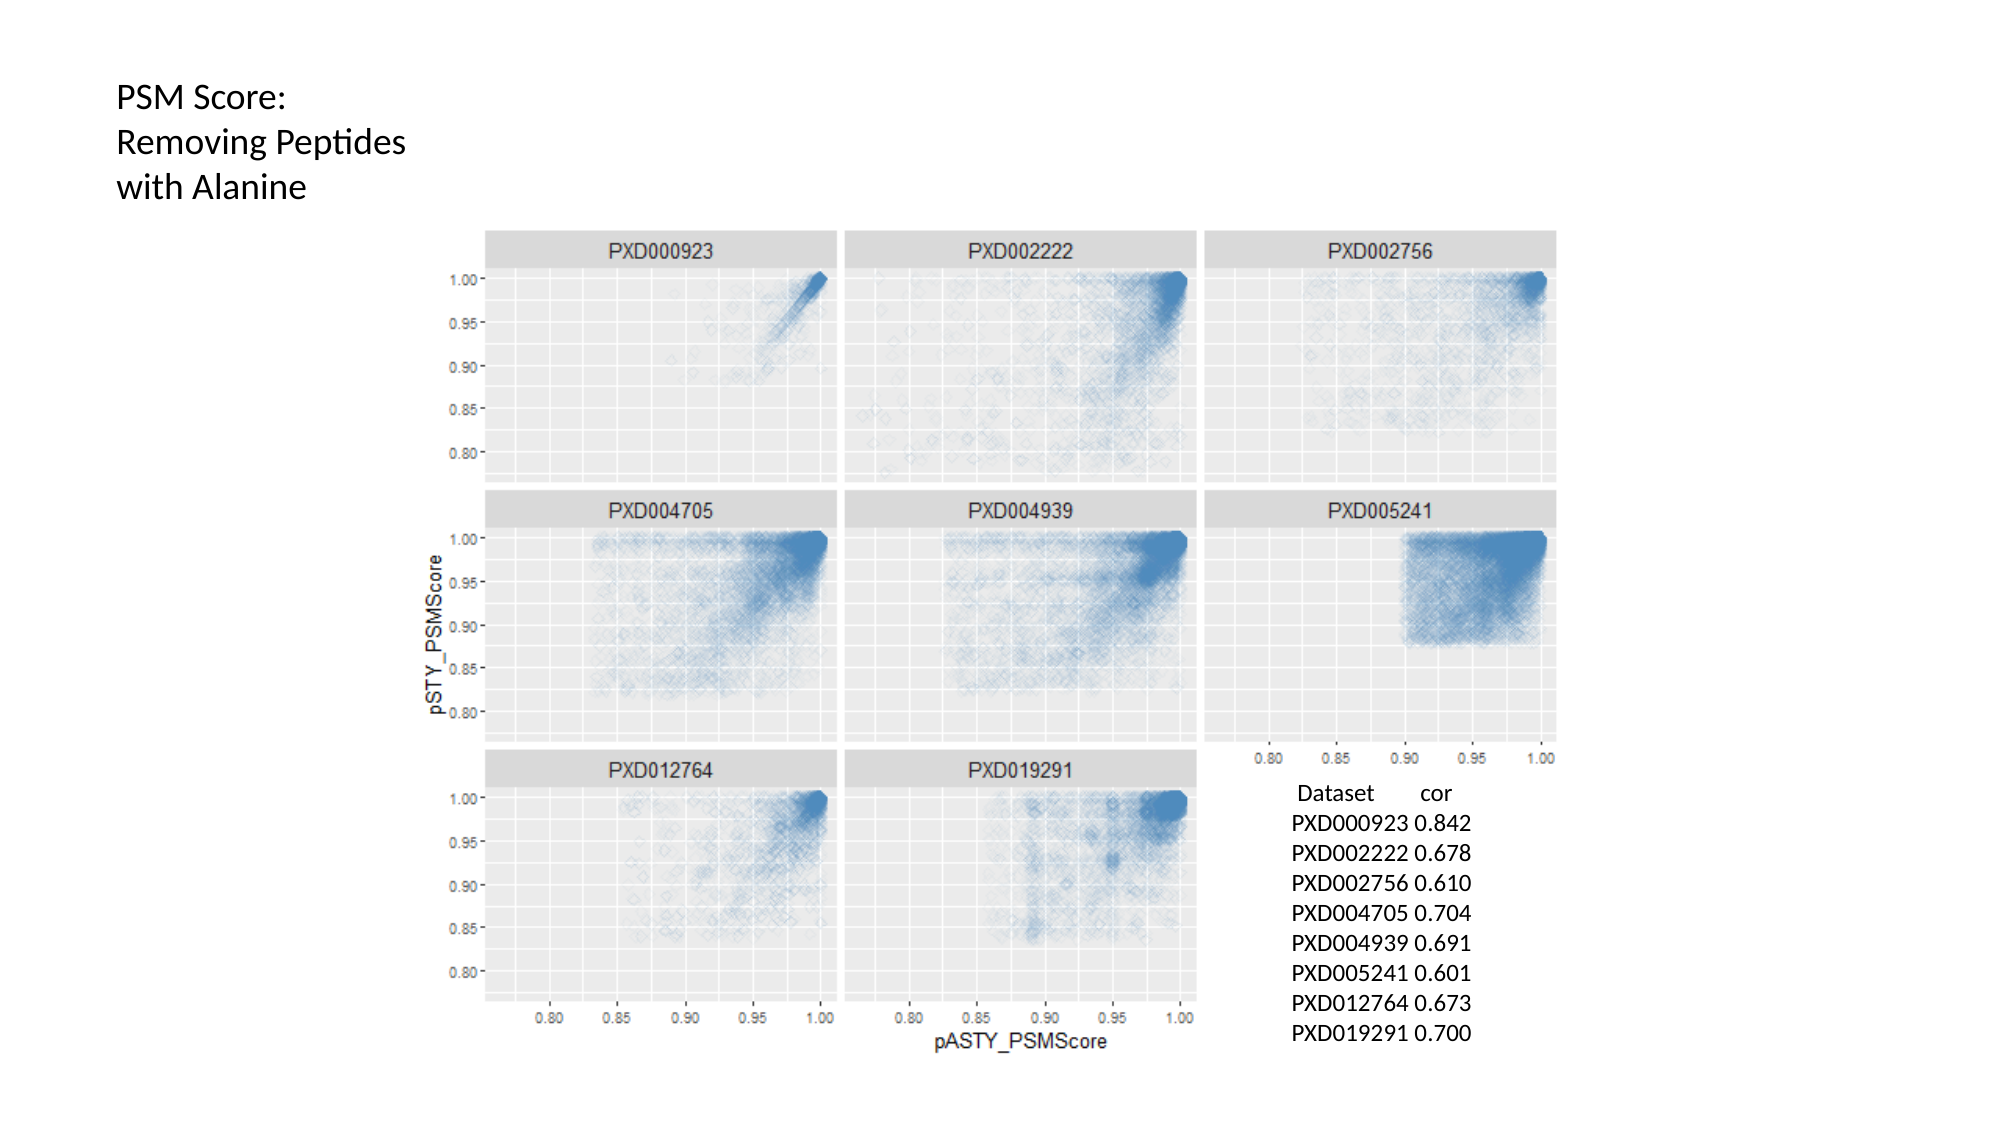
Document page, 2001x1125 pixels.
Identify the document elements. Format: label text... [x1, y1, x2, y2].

text_box PSM Score: Removing Peptides with Alanine [101, 64, 425, 214]
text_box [415, 223, 1566, 1061]
